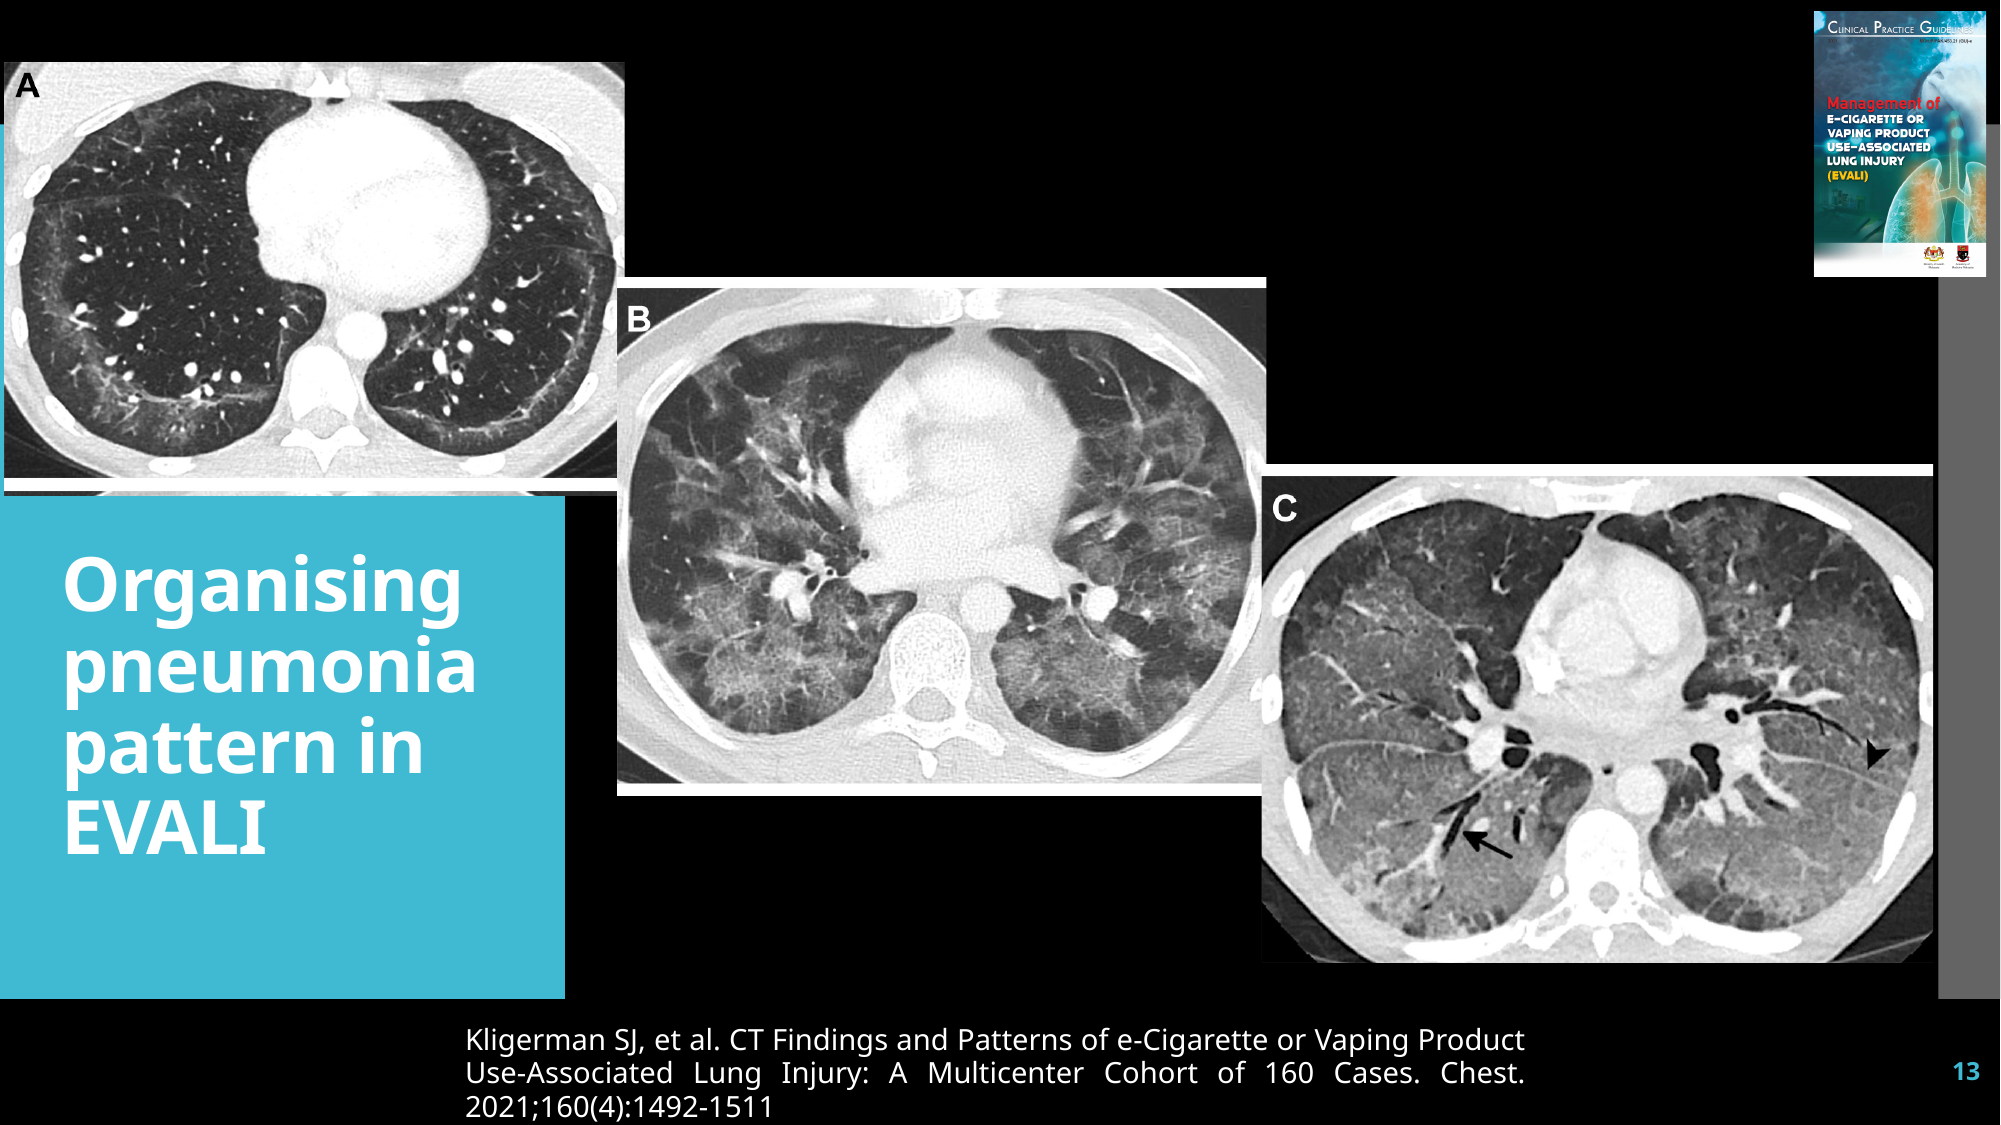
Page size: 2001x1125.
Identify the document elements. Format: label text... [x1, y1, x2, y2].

picture [1923, 40, 1931, 49]
slide_number 13 [1744, 1042, 1996, 1103]
picture [3, 62, 1934, 964]
title Organising pneumonia pattern in EVALI [46, 496, 530, 1017]
picture [1813, 10, 1987, 277]
text_box Kligerman SJ, et al. CT Findings and Patterns of e-Cigarette or Vaping Product Use-Associated Lung Injury: A Multicenter Cohort of 160 Cases. Chest. 2021;160(4):1492-1511 [450, 1016, 1542, 1103]
